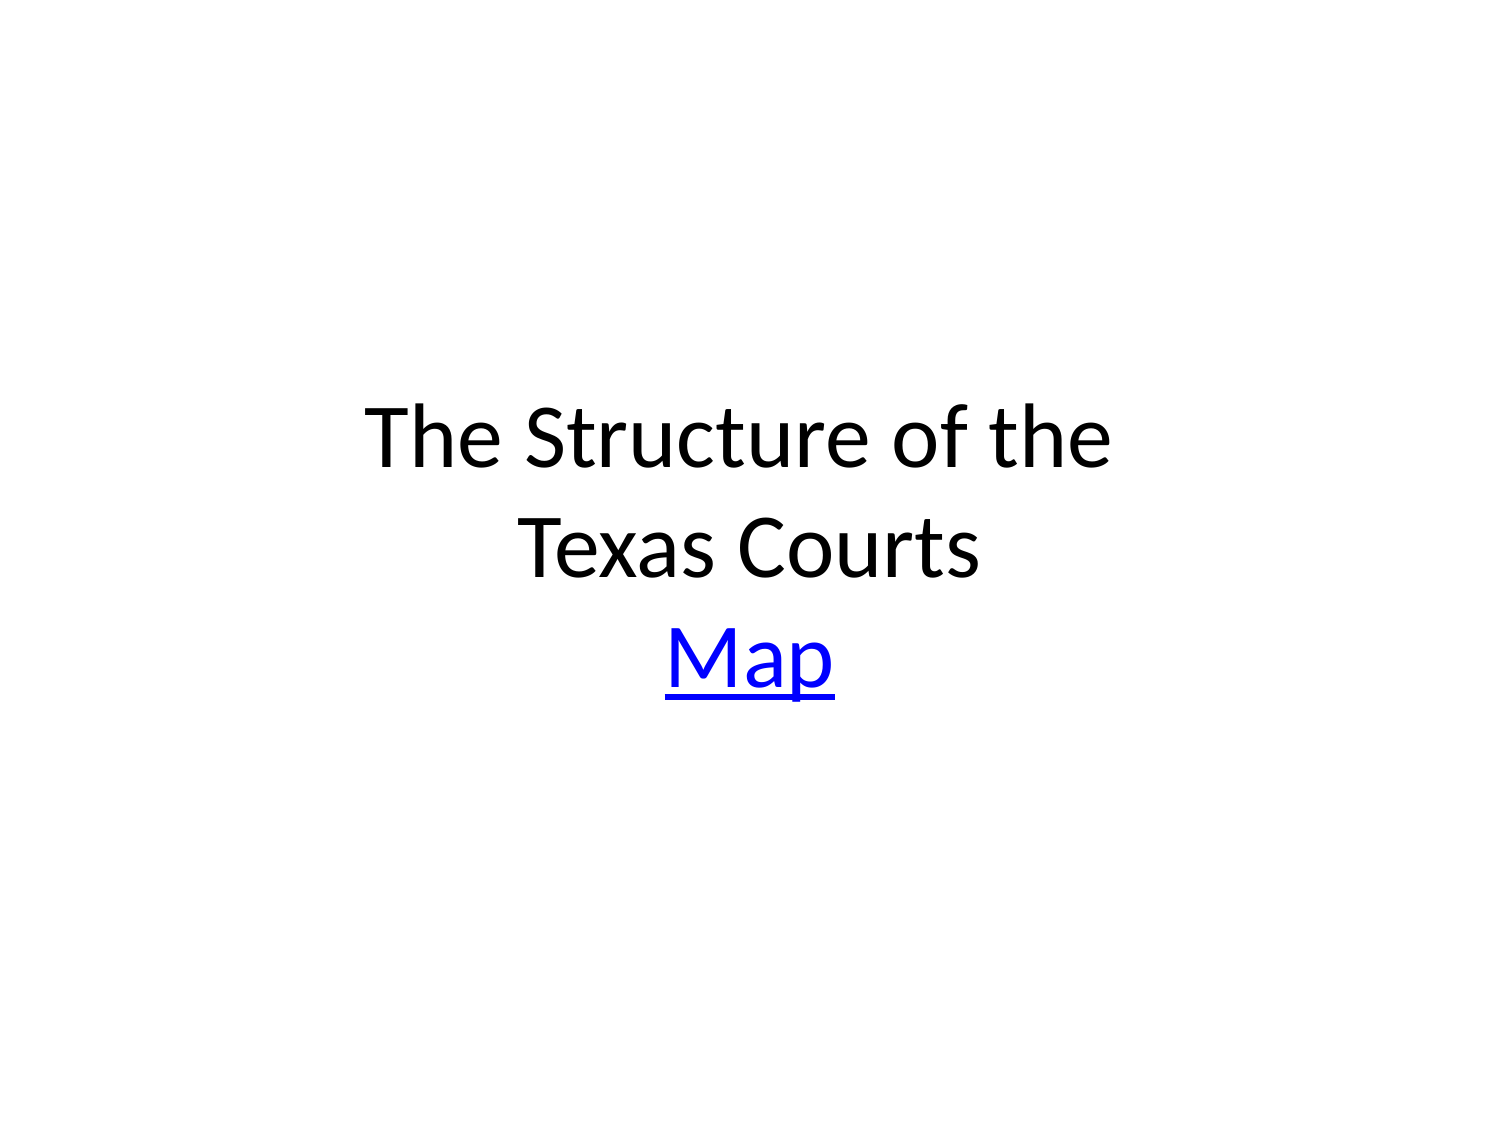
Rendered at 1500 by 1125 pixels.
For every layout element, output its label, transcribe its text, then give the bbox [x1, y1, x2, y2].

title The Structure of the Texas Courts Map [74, 44, 1426, 1038]
